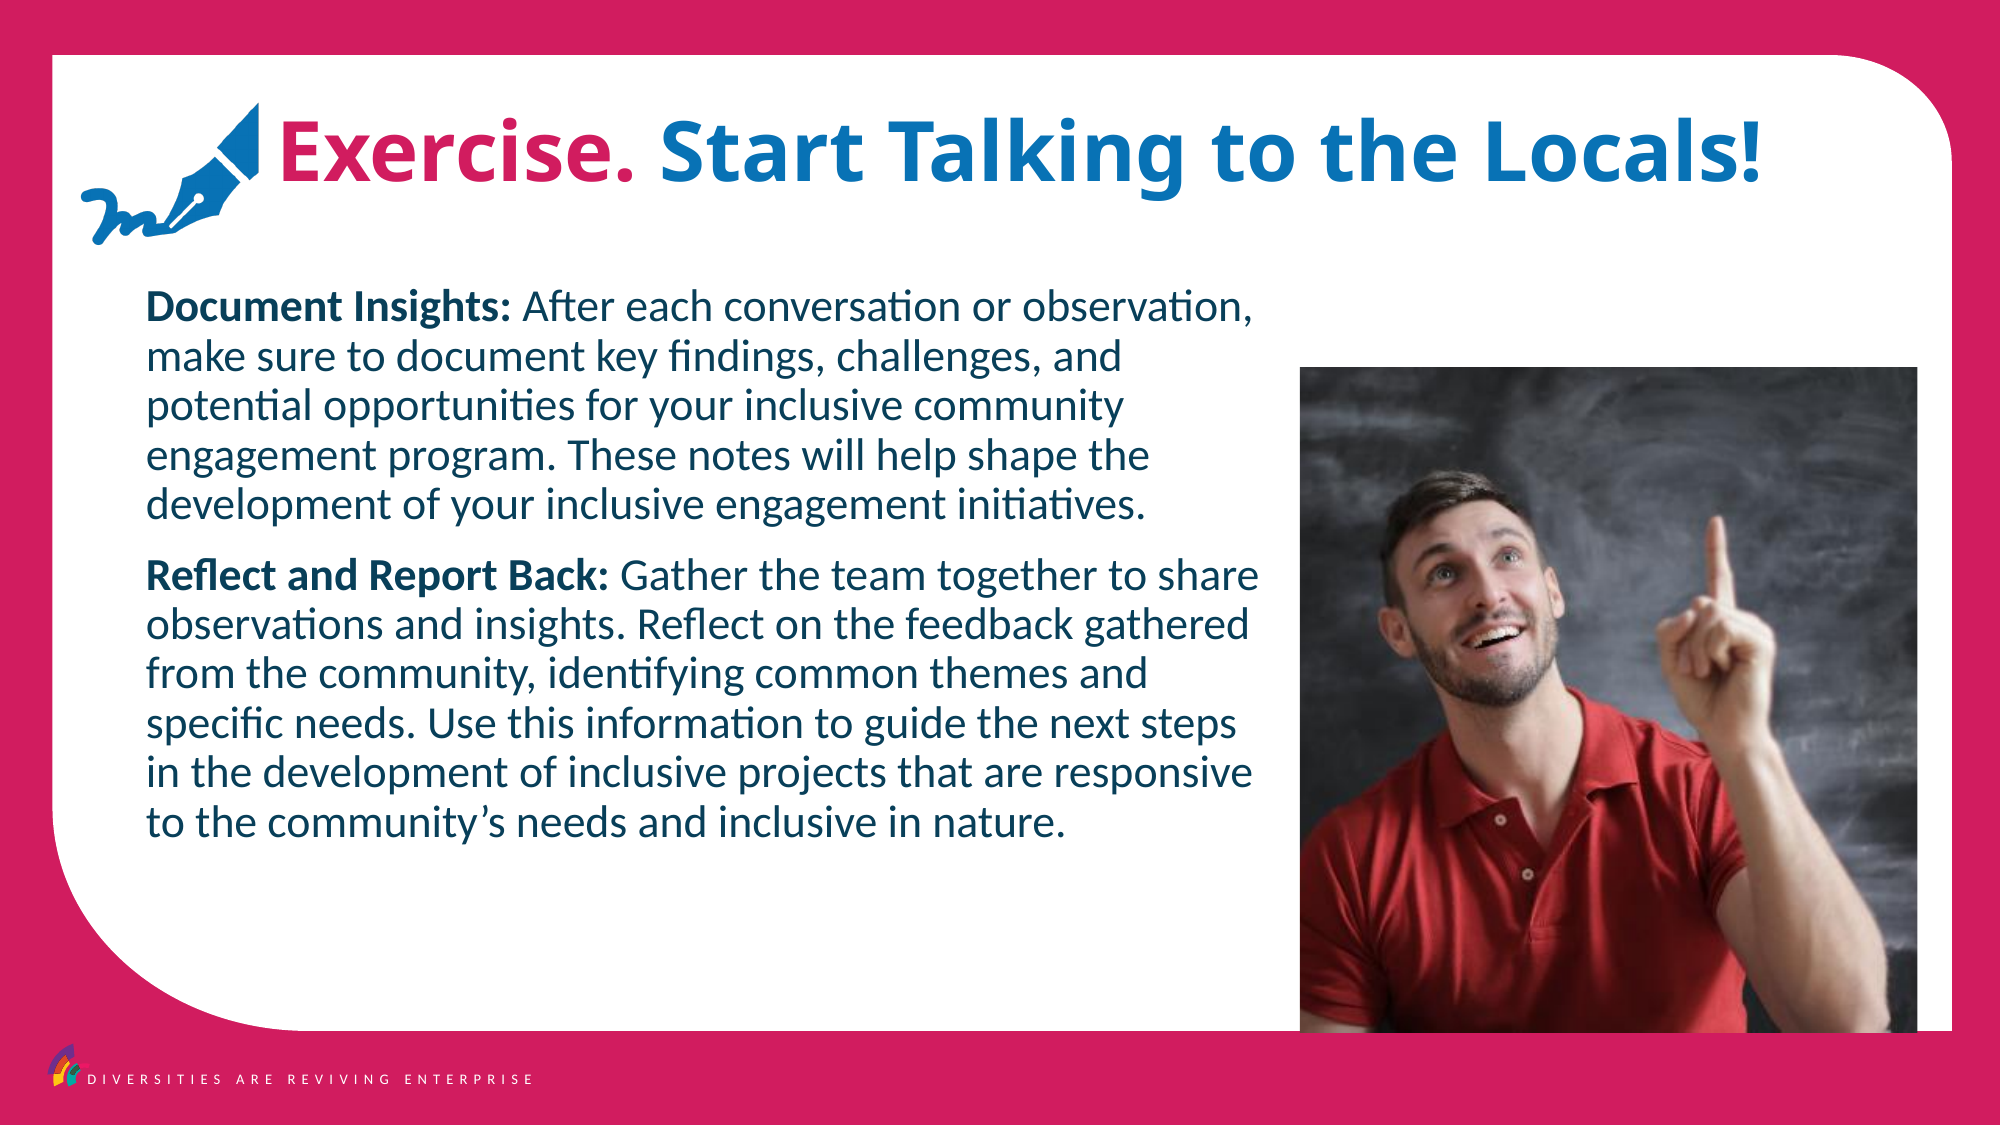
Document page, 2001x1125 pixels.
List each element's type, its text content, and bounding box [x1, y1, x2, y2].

picture [1299, 367, 1918, 1033]
picture [77, 83, 262, 268]
list Document Insights: After each conversation or observation, make sure to document key findings, challenges, and potential opportunities for your inclusive community engagement program. These notes will help shape the development of your inclusive engagement initiatives. Reflect and Report Back: Gather the team together to share observations and insights. Reflect on the feedback gathered from the community, identifying common themes and specific needs. Use this information to guide the next steps in the development of inclusive projects that are responsive to the community’s needs and inclusive in nature. [130, 275, 1288, 907]
list Exercise. Start Talking to the Locals! [262, 90, 2000, 223]
